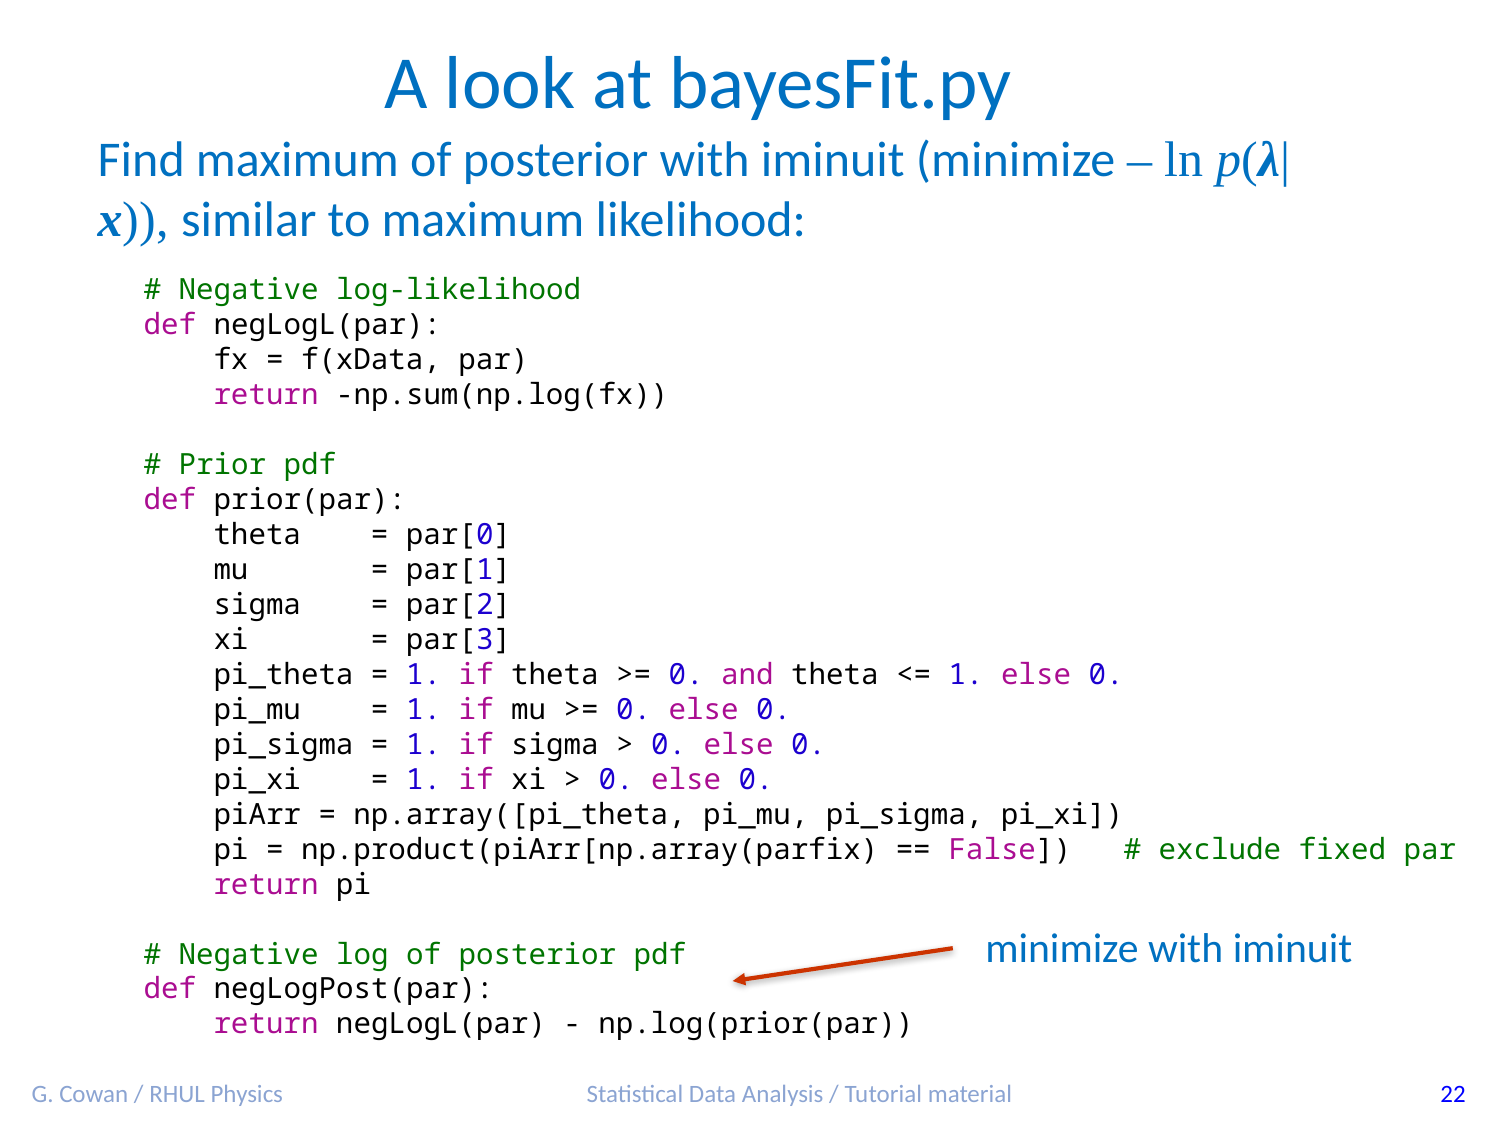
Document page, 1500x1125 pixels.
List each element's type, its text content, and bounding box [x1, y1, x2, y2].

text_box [732, 947, 954, 982]
slide_number 22 [1262, 1062, 1481, 1123]
text_box Find maximum of posterior with iminuit (minimize – ln p(λ|x)), similar to maximum likelihood: [82, 119, 1374, 254]
text_box minimize with iminuit [970, 913, 1397, 979]
slide_number G. Cowan / RHUL Physics [16, 1062, 338, 1123]
text_box A look at bayesFit.py [369, 26, 1027, 119]
footer Statistical Data Analysis / Tutorial material [338, 1083, 1262, 1123]
text_box # Negative log-likelihood def negLogL(par): fx = f(xData, par) return -np.sum(np.log(fx)) # Prior pdf def prior(par): theta = par[0] mu = par[1] sigma = par[2] xi = par[3] pi_theta = 1. if theta >= 0. and theta <= 1. else 0. pi_mu = 1. if mu >= 0. else 0. pi_sigma = 1. if sigma > 0. else 0. pi_xi = 1. if xi > 0. else 0. piArr = np.array([pi_theta, pi_mu, pi_sigma, pi_xi]) pi = np.product(piArr[np.array(parfix) == False]) # exclude fixed par return pi # Negative log of posterior pdf def negLogPost(par): return negLogL(par) - np.log(prior(par)) [128, 263, 1472, 1083]
